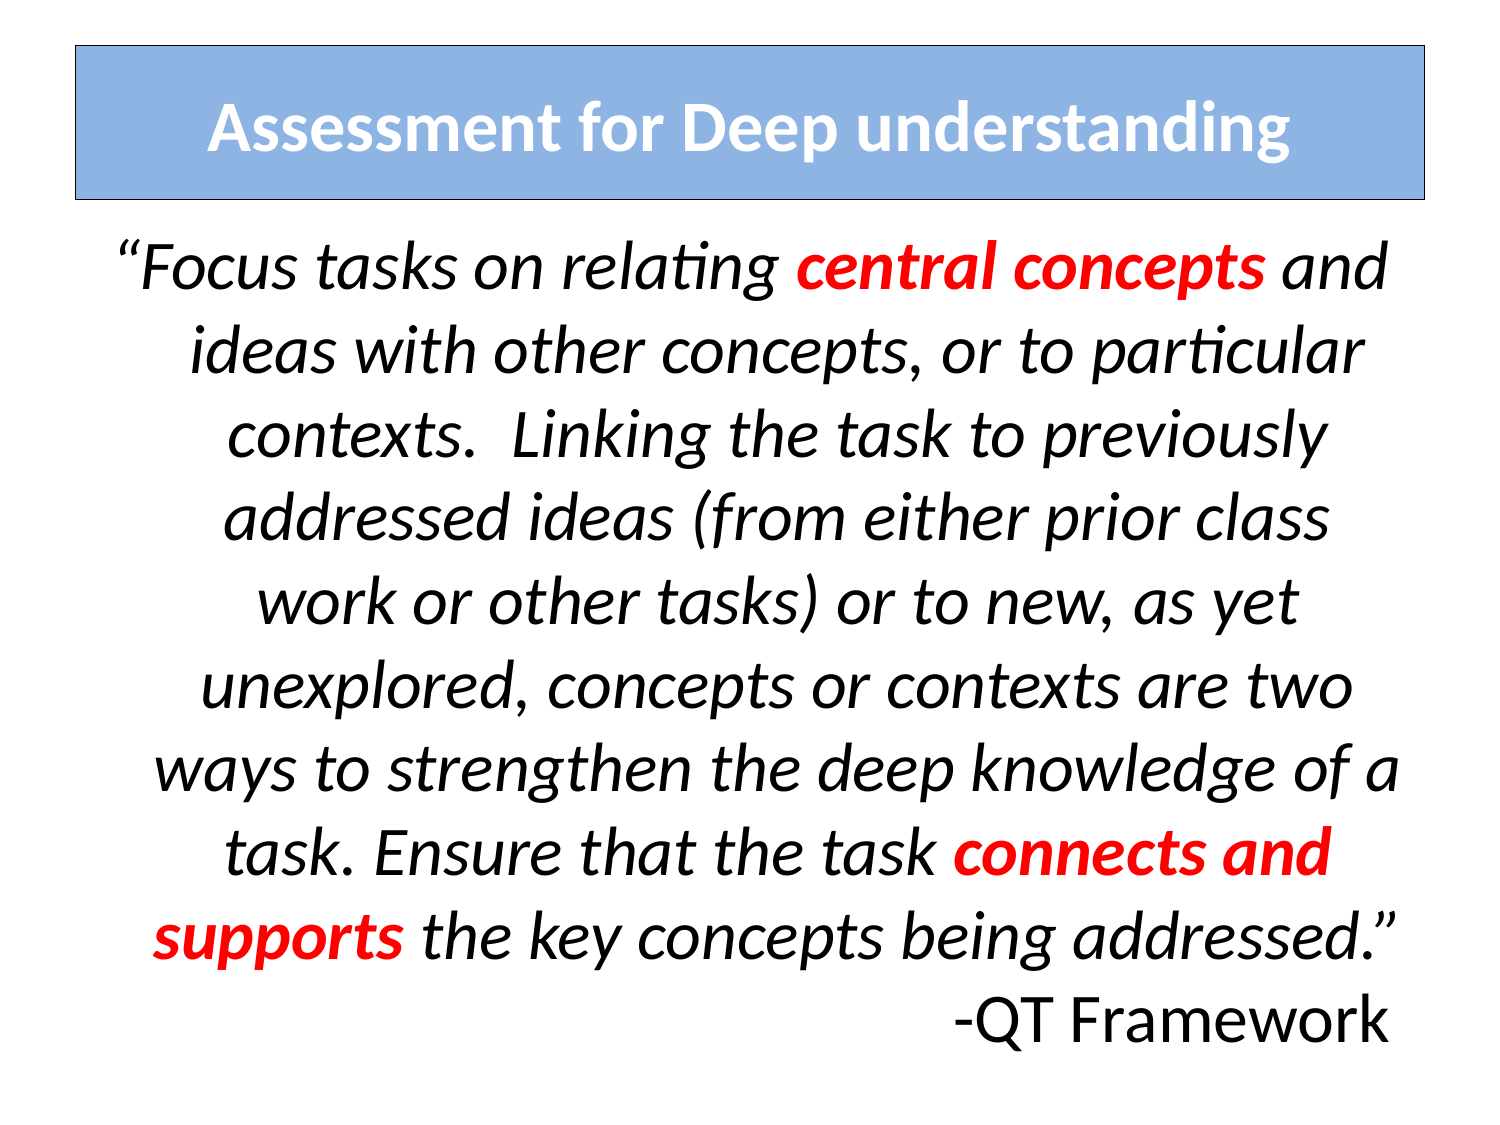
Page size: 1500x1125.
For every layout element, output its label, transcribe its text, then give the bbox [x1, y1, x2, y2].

title Assessment for Deep understanding [75, 45, 1425, 200]
list “Focus tasks on relating central concepts and ideas with other concepts, or to particular contexts. Linking the task to previously addressed ideas (from either prior class work or other tasks) or to new, as yet unexplored, concepts or contexts are two ways to strengthen the deep knowledge of a task. Ensure that the task connects and supports the key concepts being addressed.” -QT Framework [75, 212, 1425, 1075]
